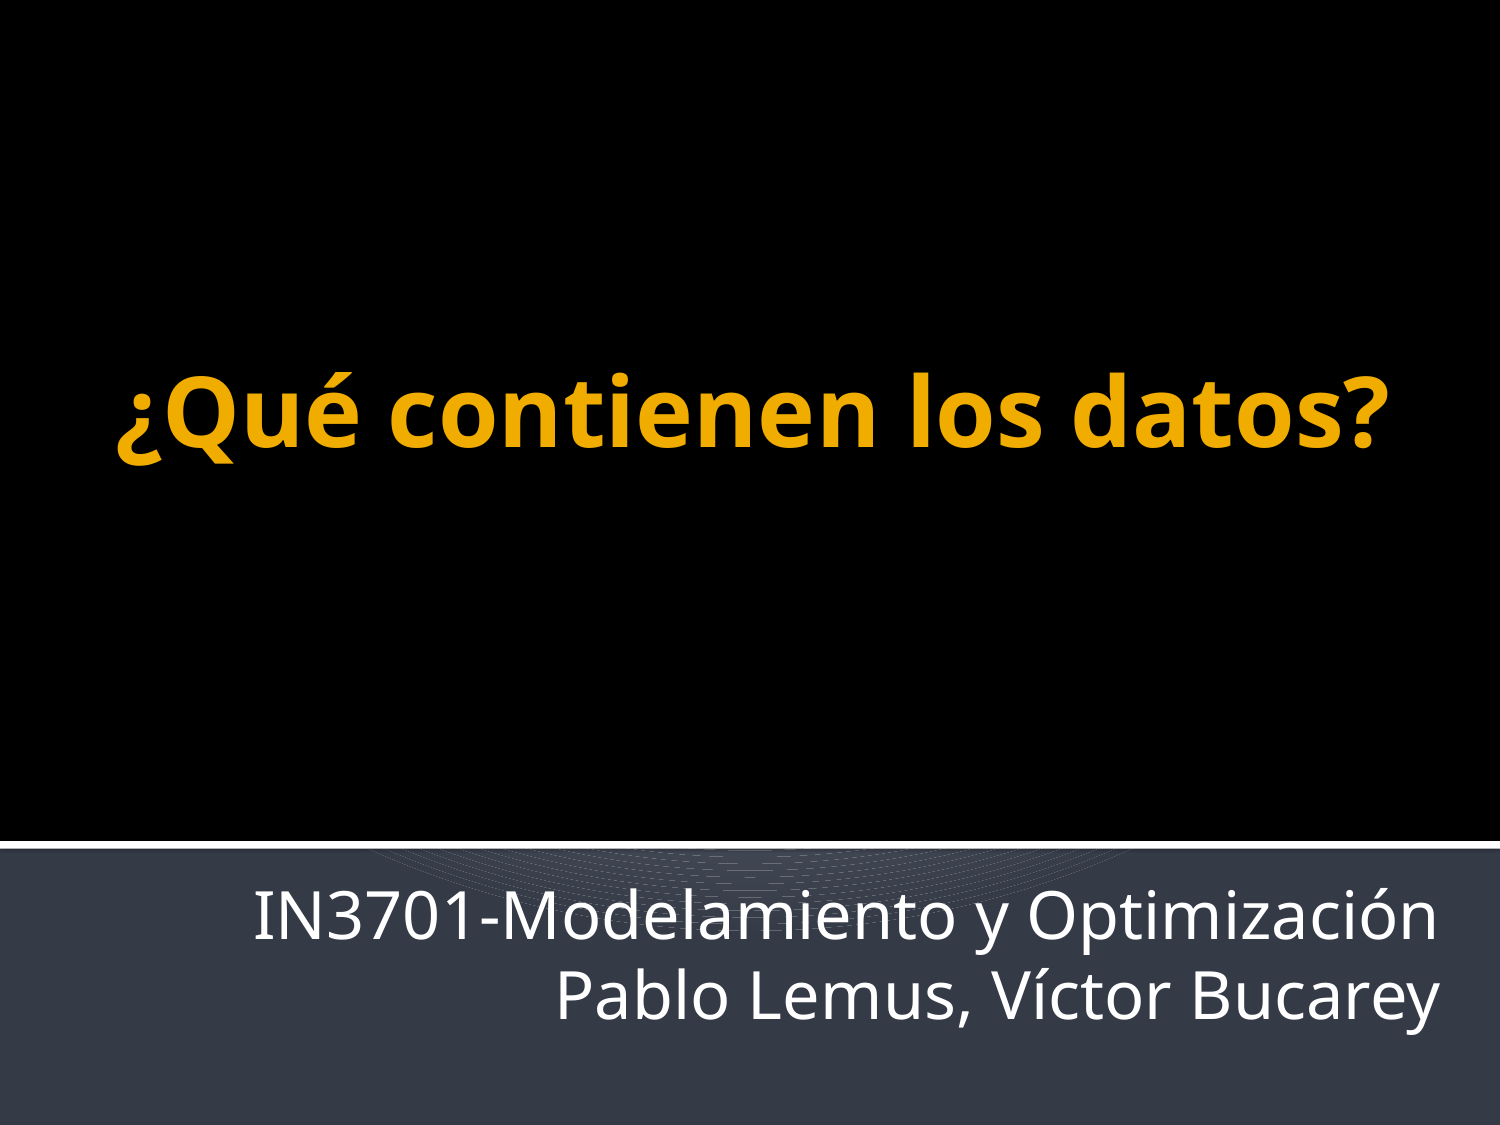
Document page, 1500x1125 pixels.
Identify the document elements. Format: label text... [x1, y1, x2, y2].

subtitle IN3701-Modelamiento y Optimización Pablo Lemus, Víctor Bucarey [123, 786, 1449, 1033]
title ¿Qué contienen los datos? [100, 349, 1426, 625]
